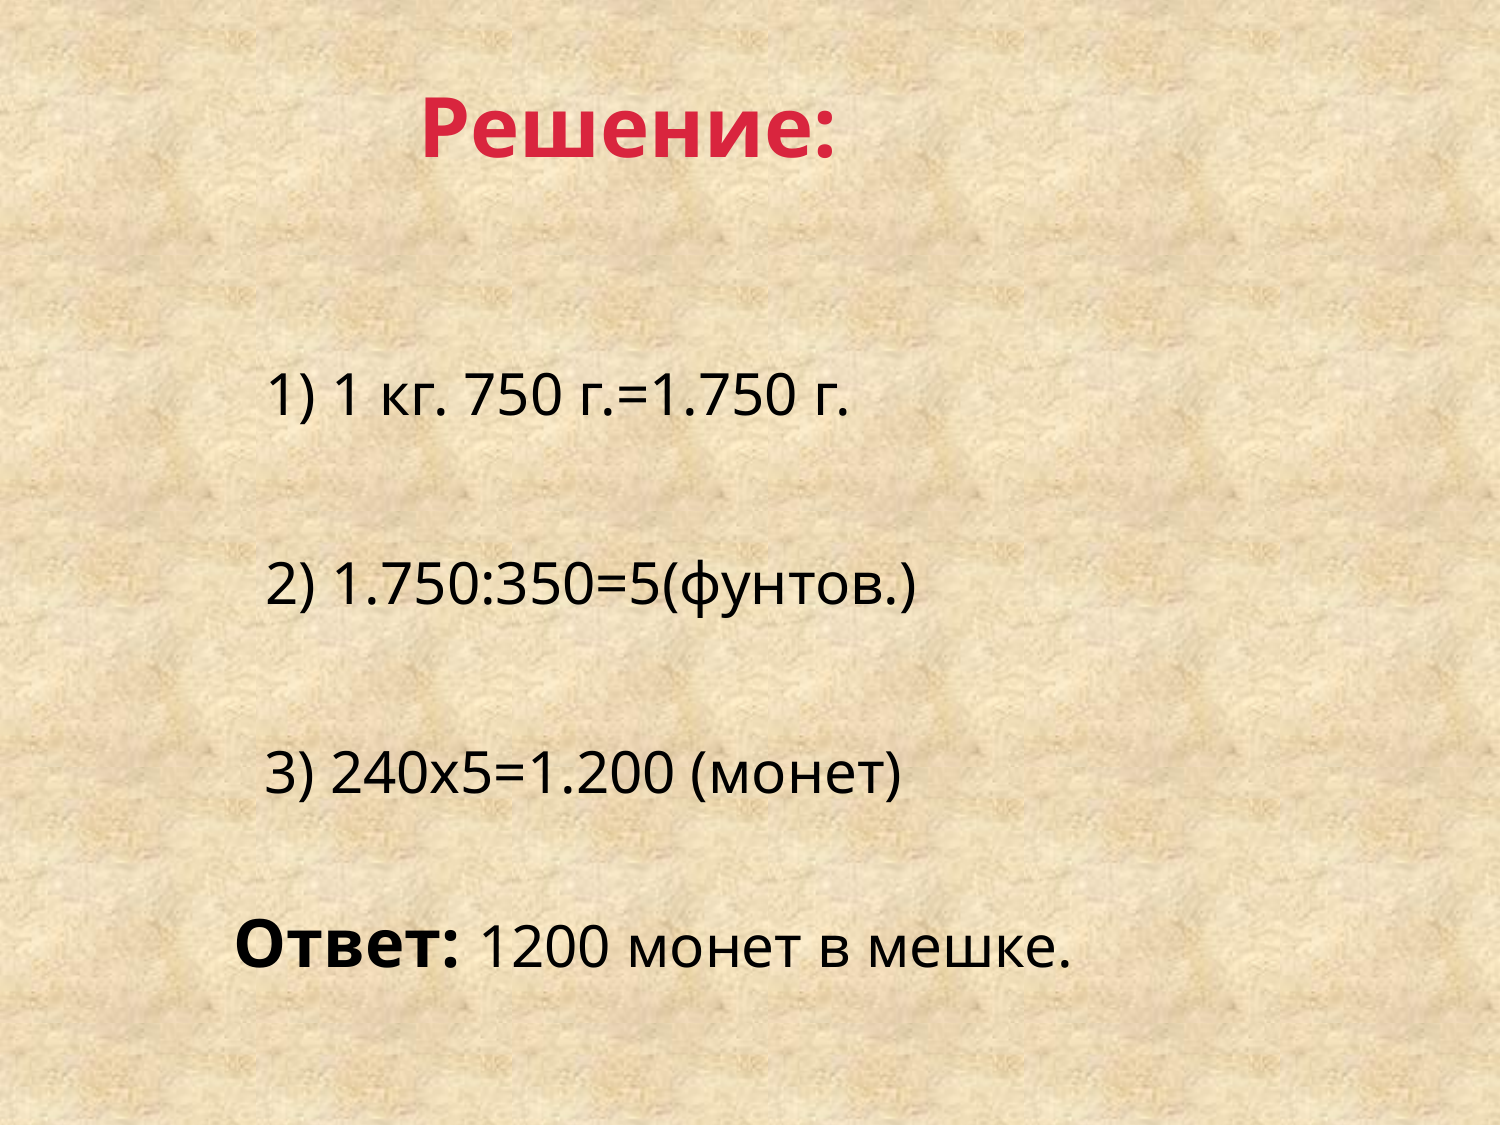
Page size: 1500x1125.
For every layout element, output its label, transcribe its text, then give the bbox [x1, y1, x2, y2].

text_box Решение: [395, 66, 861, 182]
picture [0, 0, 1500, 1125]
text_box 2) 1.750:350=5(фунтов.) [251, 538, 932, 624]
text_box 3) 240х5=1.200 (монет) [249, 727, 917, 813]
text_box Ответ: 1200 монет в мешке. [218, 893, 1164, 988]
text_box 1) 1 кг. 750 г.=1.750 г. [250, 349, 867, 435]
